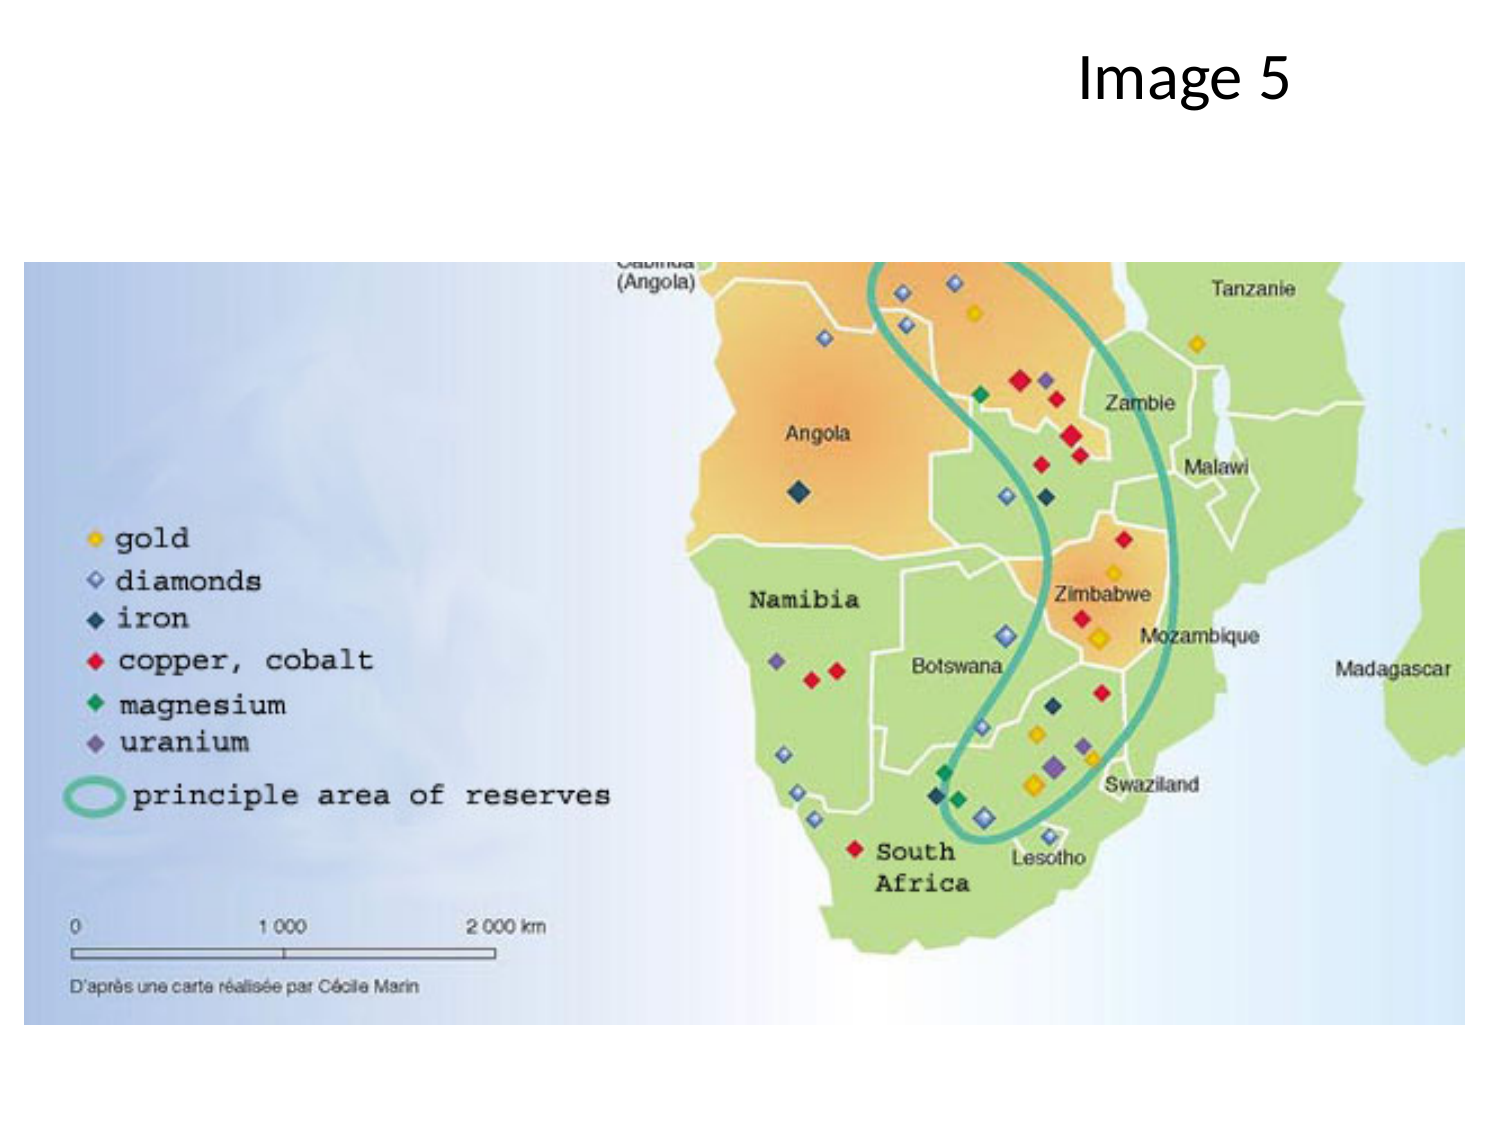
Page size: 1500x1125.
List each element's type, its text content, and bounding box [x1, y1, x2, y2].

text_box Image 5 [1062, 25, 1500, 121]
picture [24, 262, 1465, 1026]
